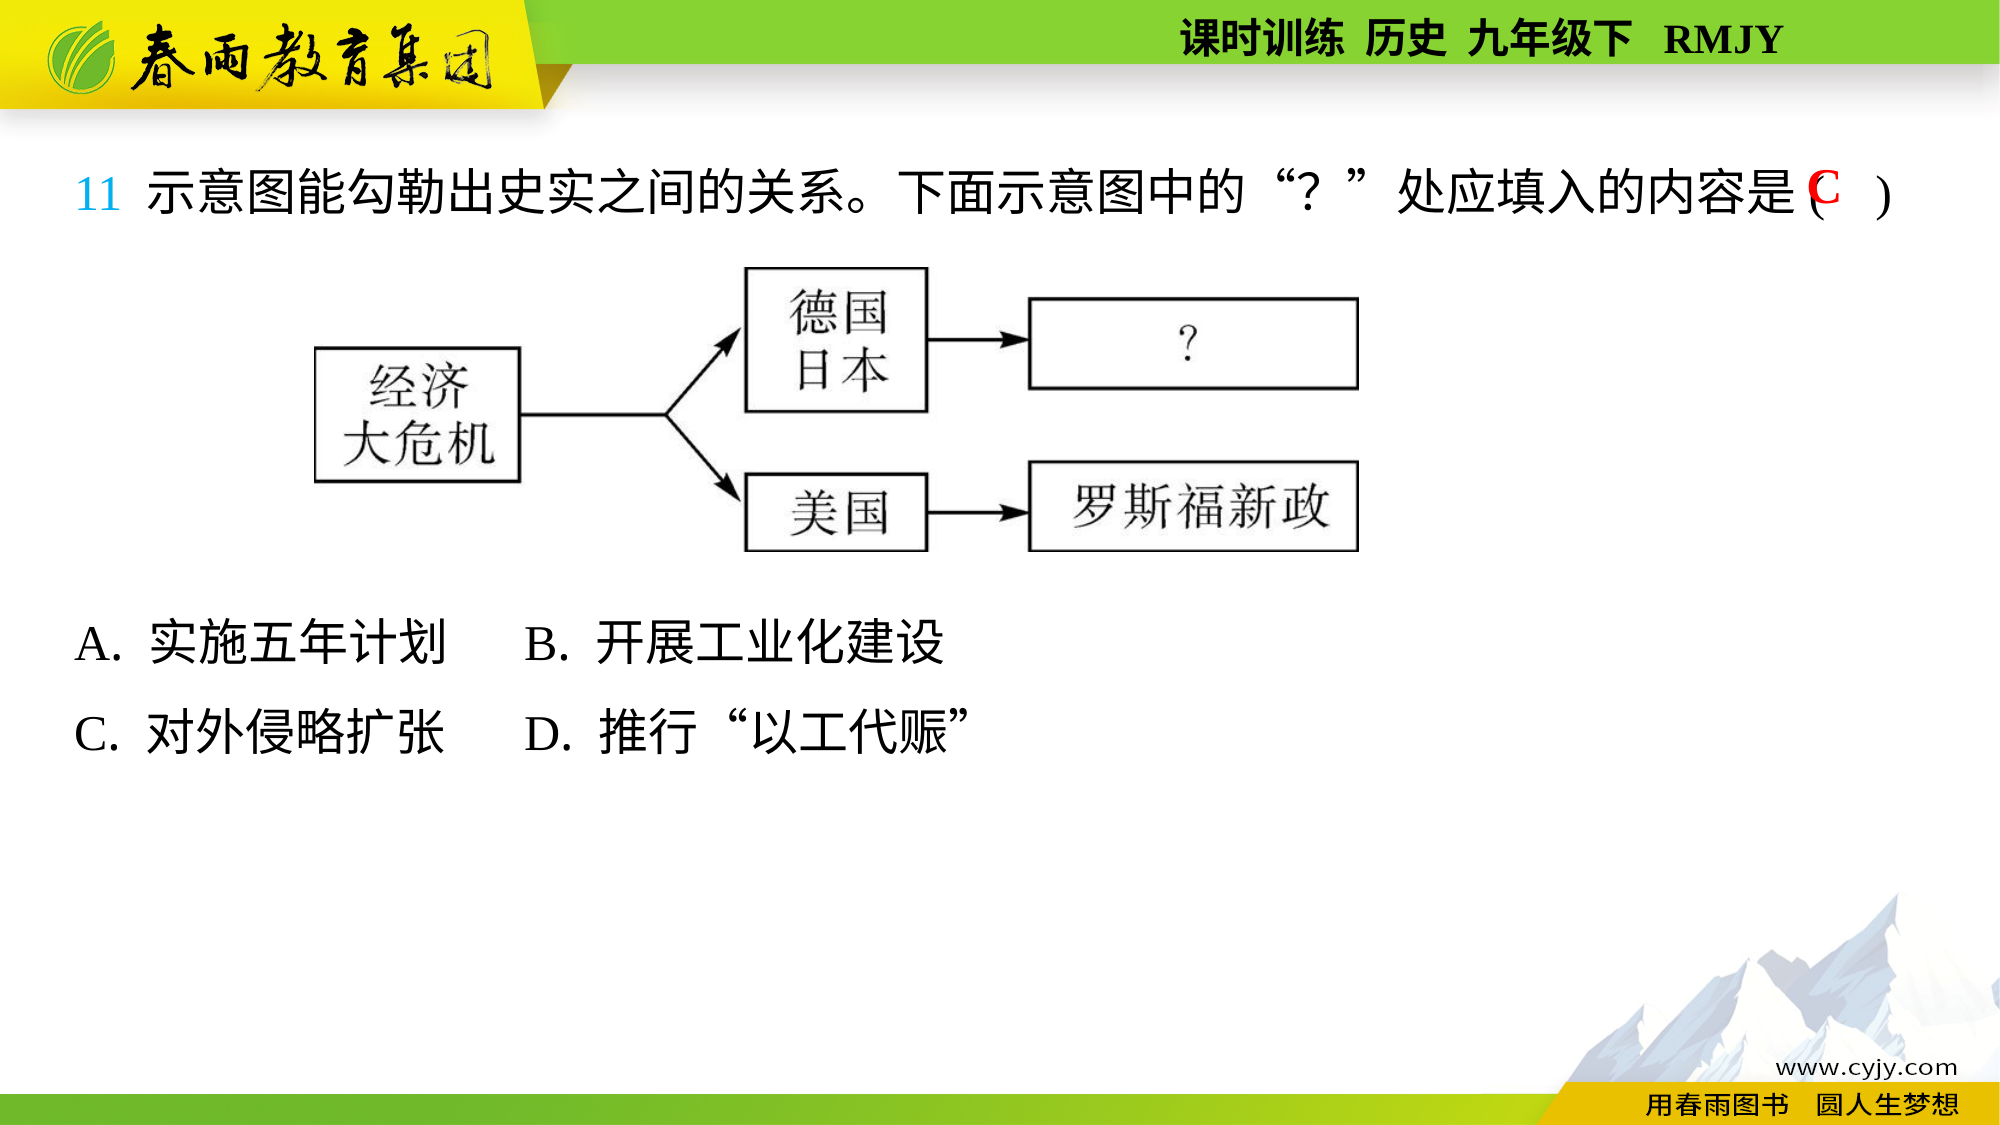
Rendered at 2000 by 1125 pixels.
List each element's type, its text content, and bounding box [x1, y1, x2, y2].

list 11 示意图能勾勒出史实之间的关系。下面示意图中的“？”处应填入的内容是( ) A. 实施五年计划 B. 开展工业化建设 C. 对外侵略扩张 D. 推行“以工代赈” [59, 122, 1944, 763]
text_box C [1791, 146, 1858, 221]
picture [0, 0, 2000, 1125]
